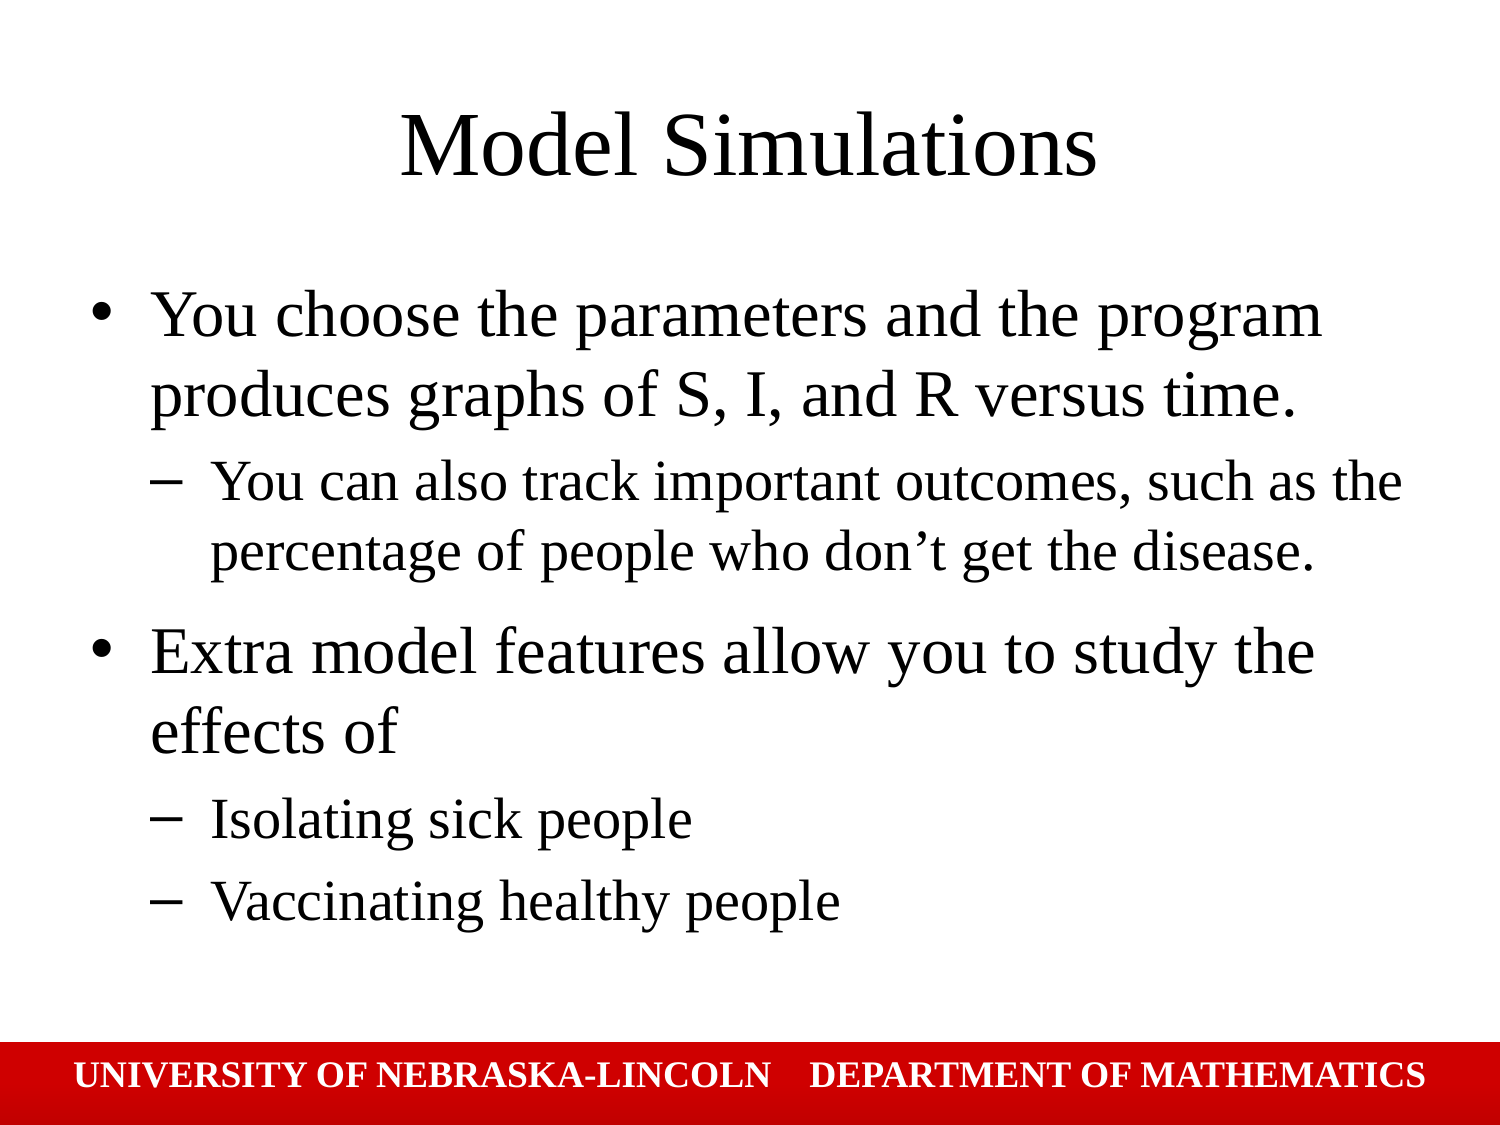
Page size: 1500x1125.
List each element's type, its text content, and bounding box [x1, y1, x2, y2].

list You choose the parameters and the program produces graphs of S, I, and R versus time. You can also track important outcomes, such as the percentage of people who don’t get the disease. Extra model features allow you to study the effects of Isolating sick people Vaccinating healthy people [75, 262, 1425, 1005]
title Model Simulations [75, 45, 1425, 233]
